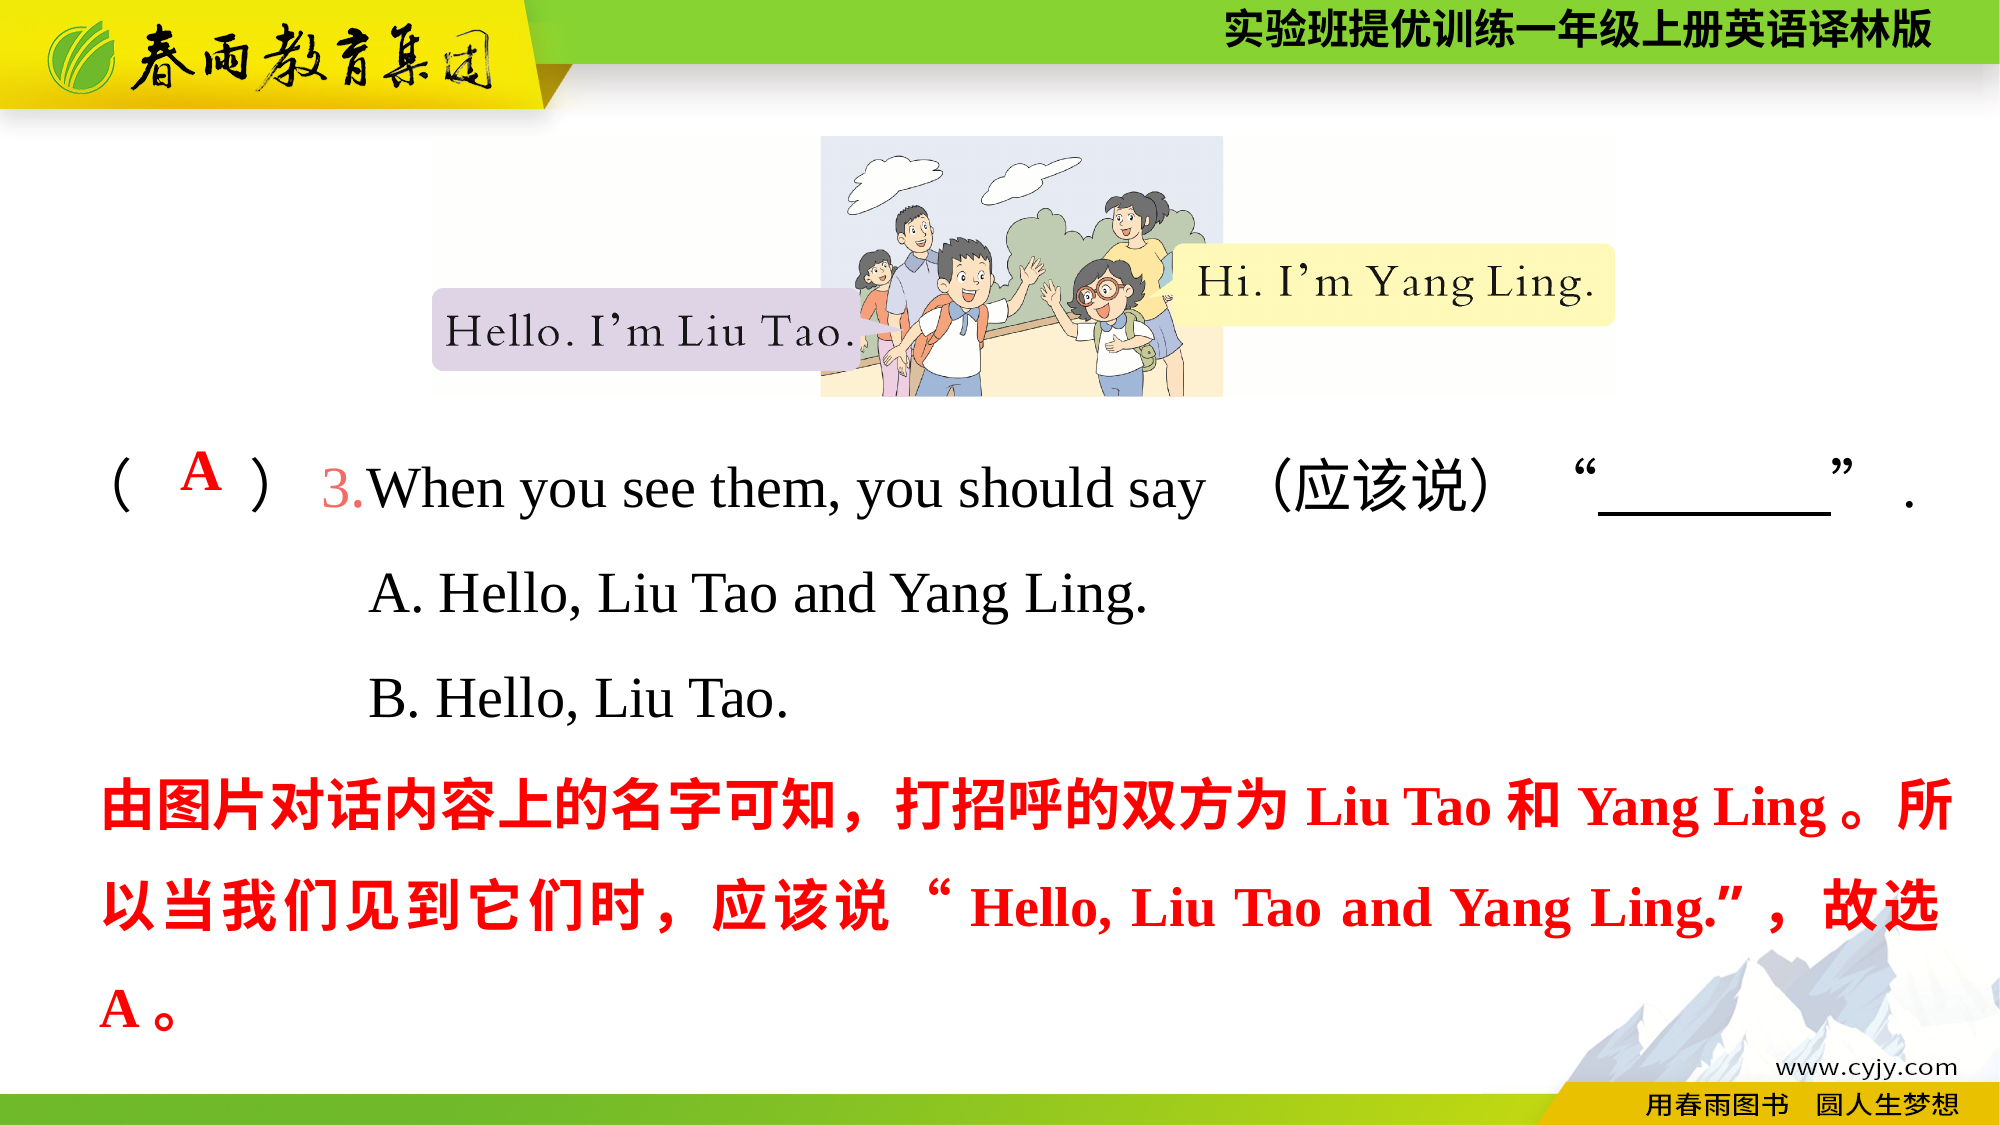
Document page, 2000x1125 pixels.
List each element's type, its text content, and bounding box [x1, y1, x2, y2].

picture [0, 0, 2000, 1125]
text_box A [165, 424, 238, 510]
text_box 由图片对话内容上的名字可知，打招呼的双方为Liu Tao和Yang Ling。所以当我们见到它们时，应该说“Hello, Liu Tao and Yang Ling.”，故选A。 [84, 727, 1969, 1047]
list （ ）3.When you see them, you should say （应该说） “ ”. A. Hello, Liu Tao and Yang Ling. B. Hello, Liu Tao. [59, 406, 1944, 740]
